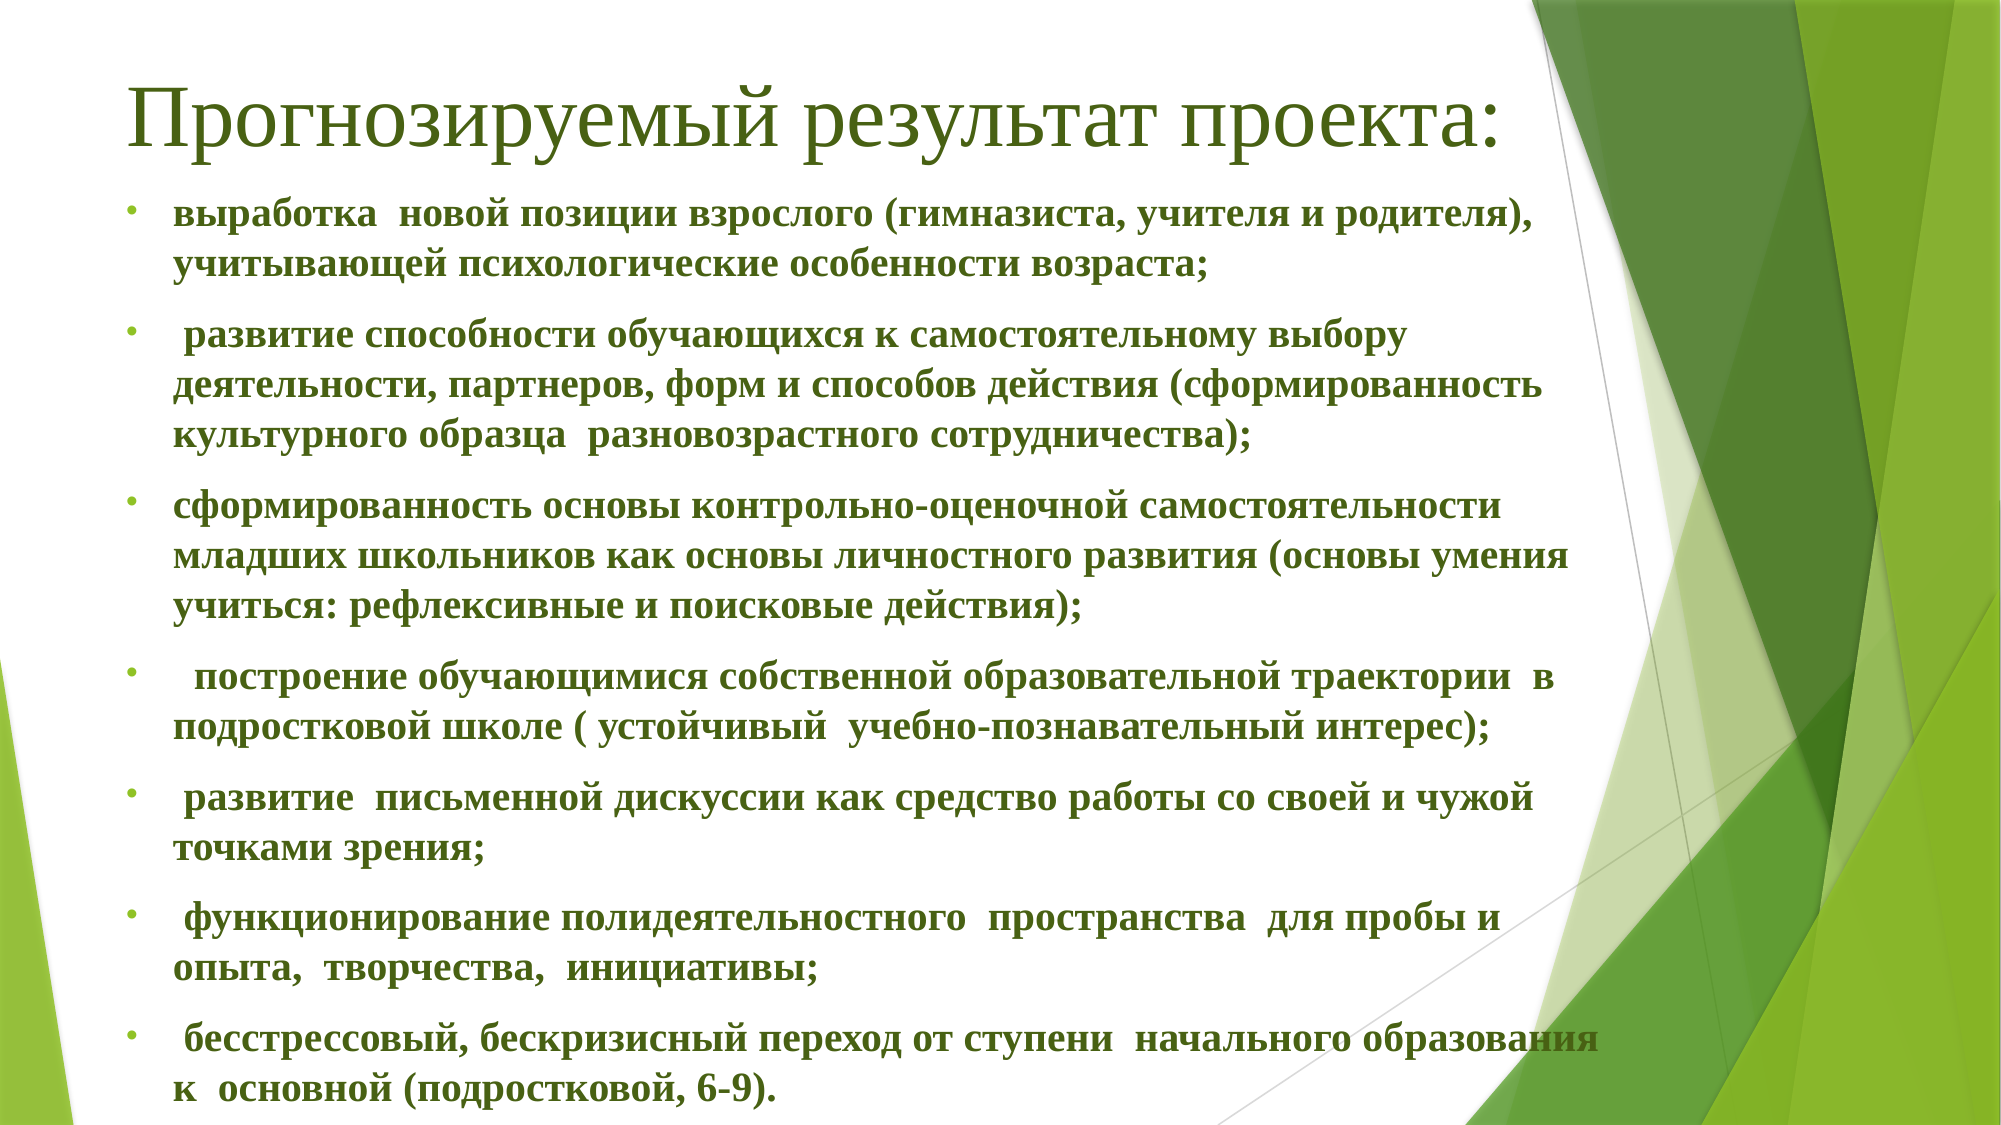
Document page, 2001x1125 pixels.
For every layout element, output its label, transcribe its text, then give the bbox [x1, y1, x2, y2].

list выработка новой позиции взрослого (гимназиста, учителя и родителя), учитывающей психологические особенности возраста; развитие способности обучающихся к самостоятельному выбору деятельности, партнеров, форм и способов действия (сформированность культурного образца разновозрастного сотрудничества); сформированность основы контрольно-оценочной самостоятельности младших школьников как основы личностного развития (основы умения учиться: рефлексивные и поисковые действия); построение обучающимися собственной образовательной траектории в подростковой школе ( устойчивый учебно-познавательный интерес); развитие письменной дискуссии как средство работы со своей и чужой точками зрения; функционирование полидеятельностного пространства для пробы и опыта, творчества, инициативы; бесстрессовый, беcкризисный переход от ступени начального образования к основной (подростковой, 6-9). [111, 259, 1635, 1106]
title Прогнозируемый результат проекта: [111, 49, 1522, 173]
